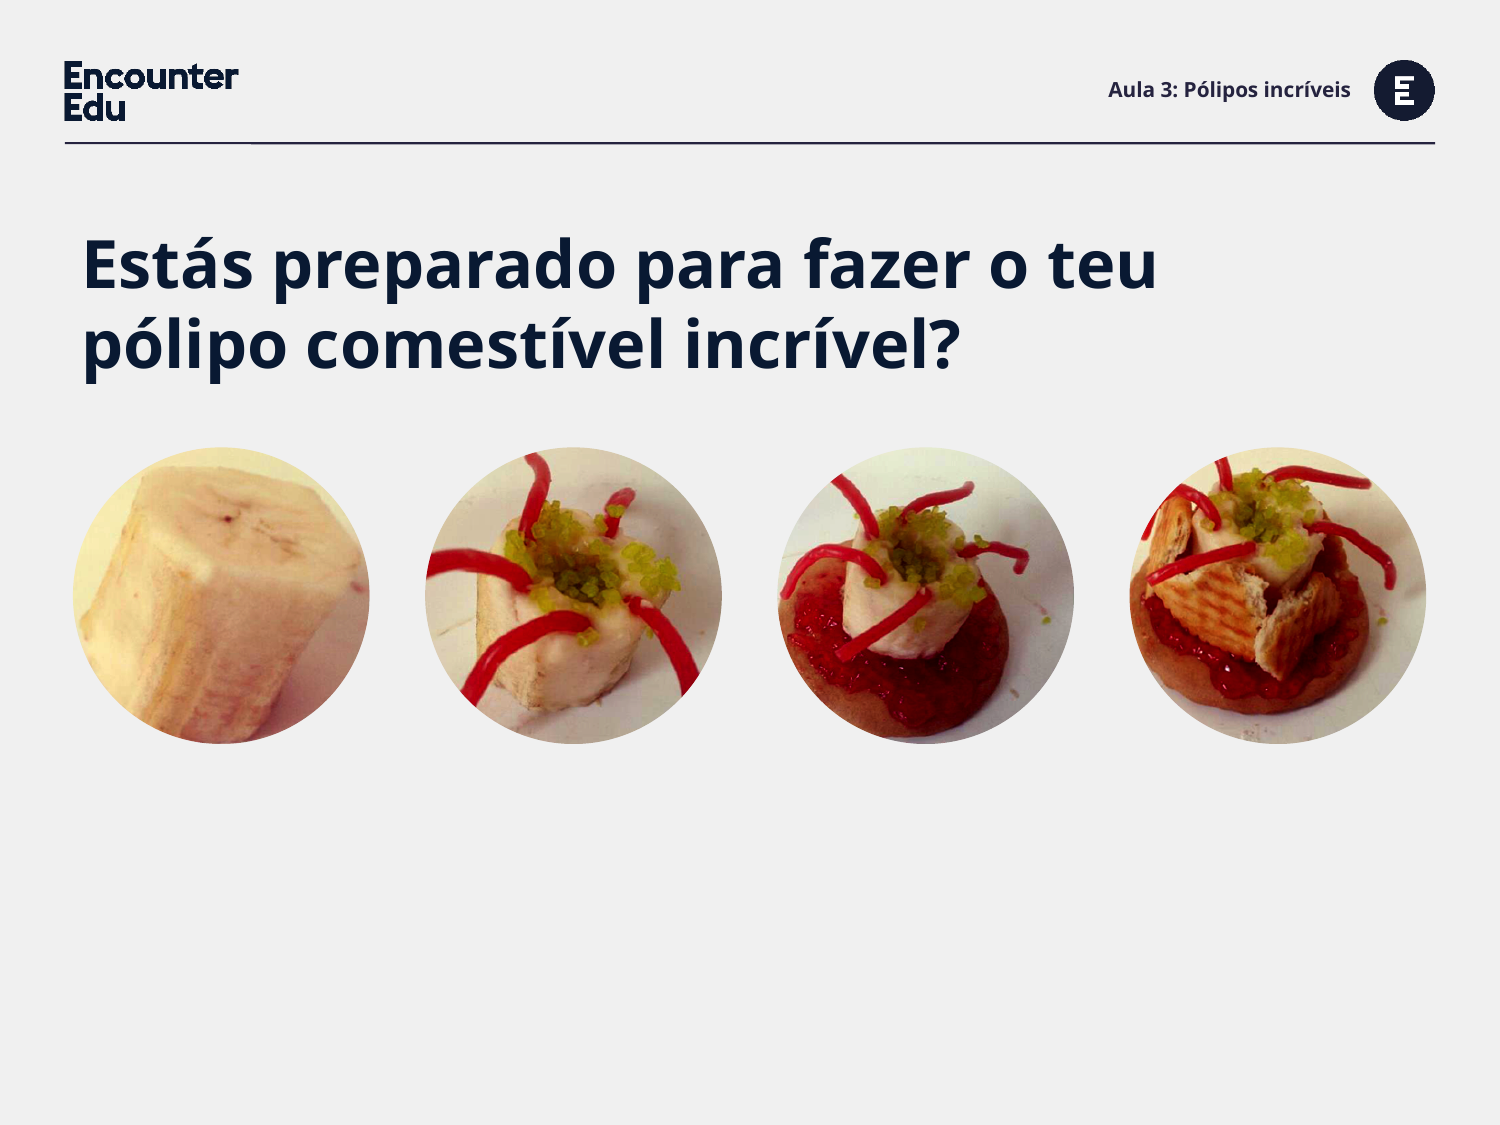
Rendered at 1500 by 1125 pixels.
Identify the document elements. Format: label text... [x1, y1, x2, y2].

picture [60, 59, 243, 122]
title Aula 3: Pólipos incríveis [749, 67, 1359, 114]
text_box [72, 447, 370, 745]
text_box [1129, 447, 1427, 745]
picture [1372, 58, 1436, 122]
text_box [425, 447, 722, 745]
text_box Estás preparado para fazer o teu pólipo comestível incrível? [73, 214, 1280, 390]
text_box [777, 447, 1075, 745]
